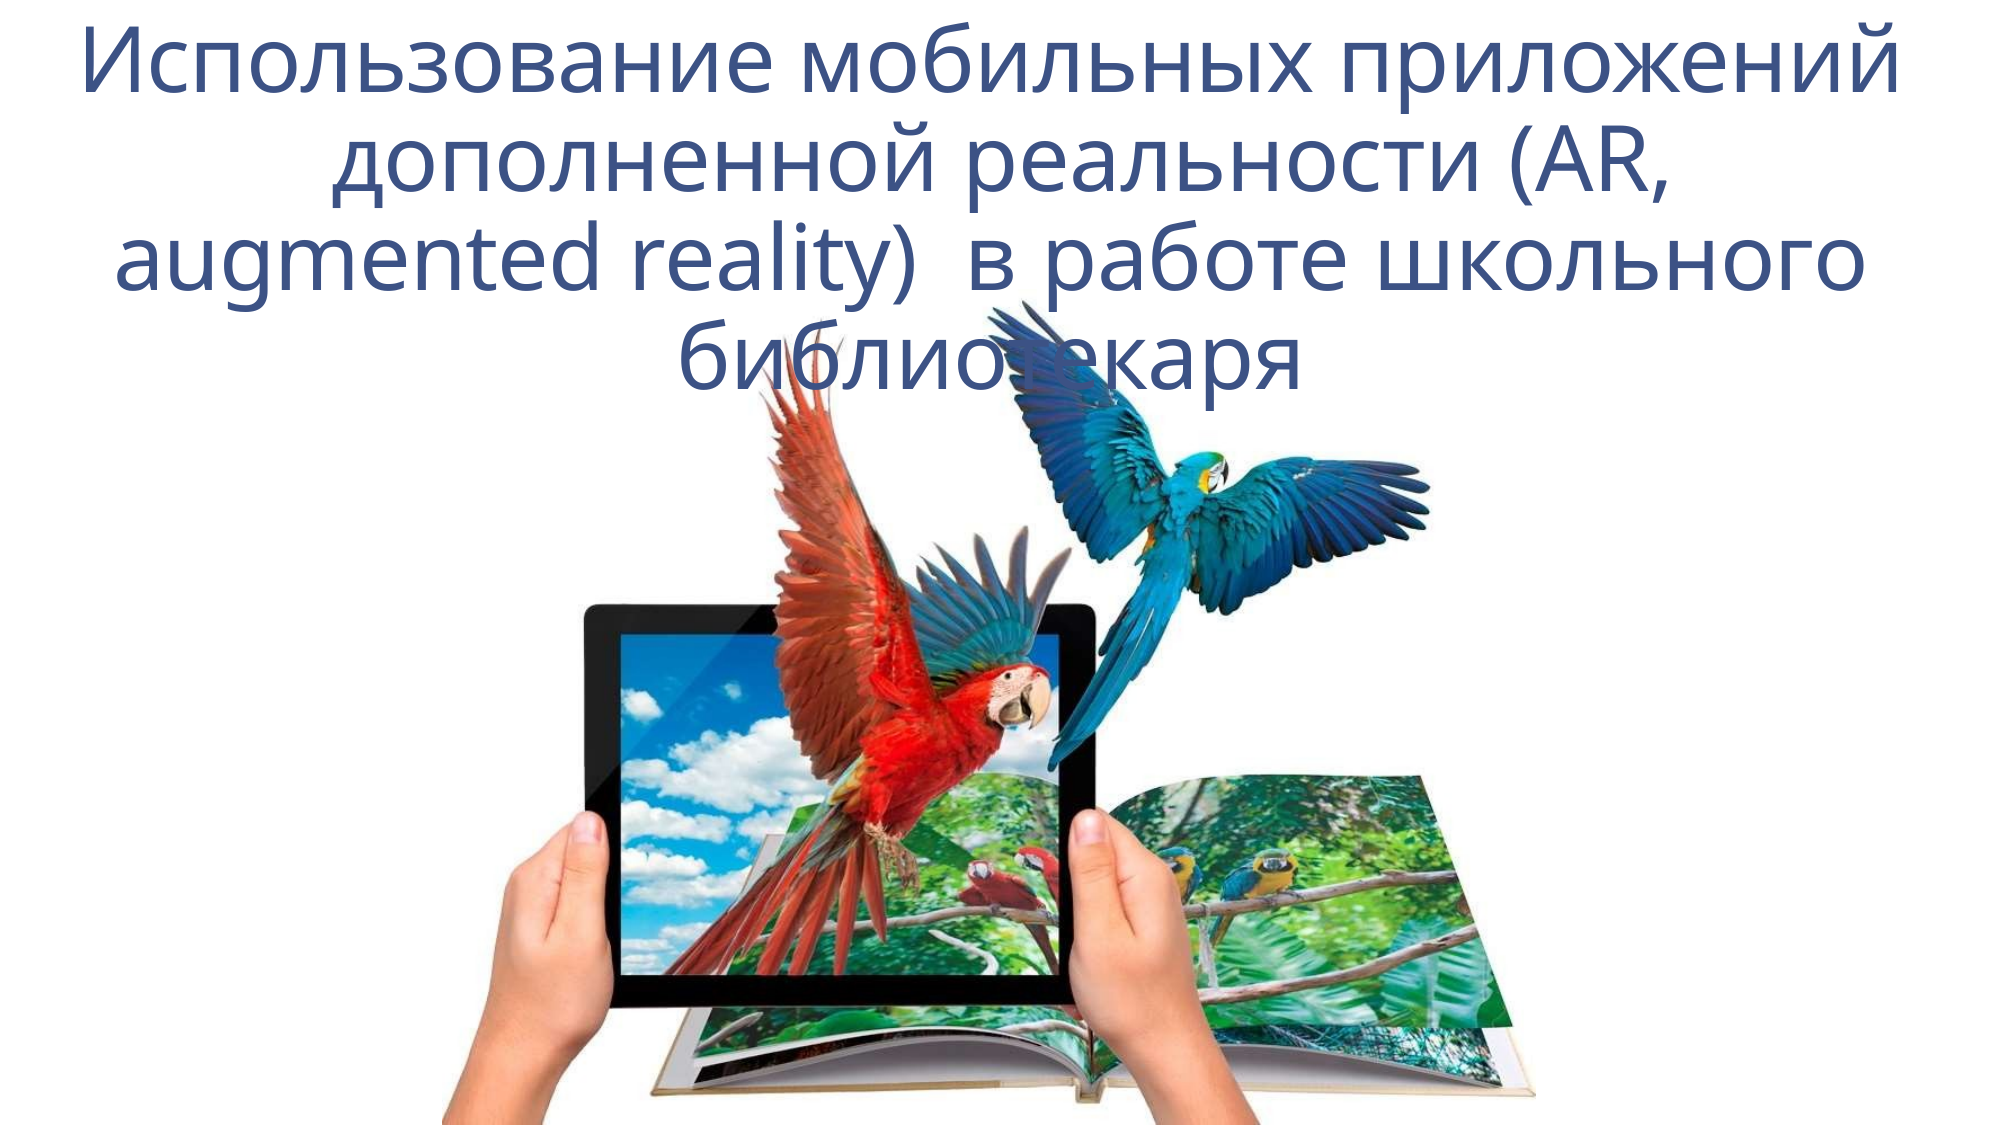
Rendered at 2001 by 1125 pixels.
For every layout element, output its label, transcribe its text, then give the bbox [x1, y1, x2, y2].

picture [442, 288, 1537, 1125]
title Использование мобильных приложений дополненной реальности (AR, augmented reality) в работе школьного библиотекаря [64, 0, 1916, 409]
